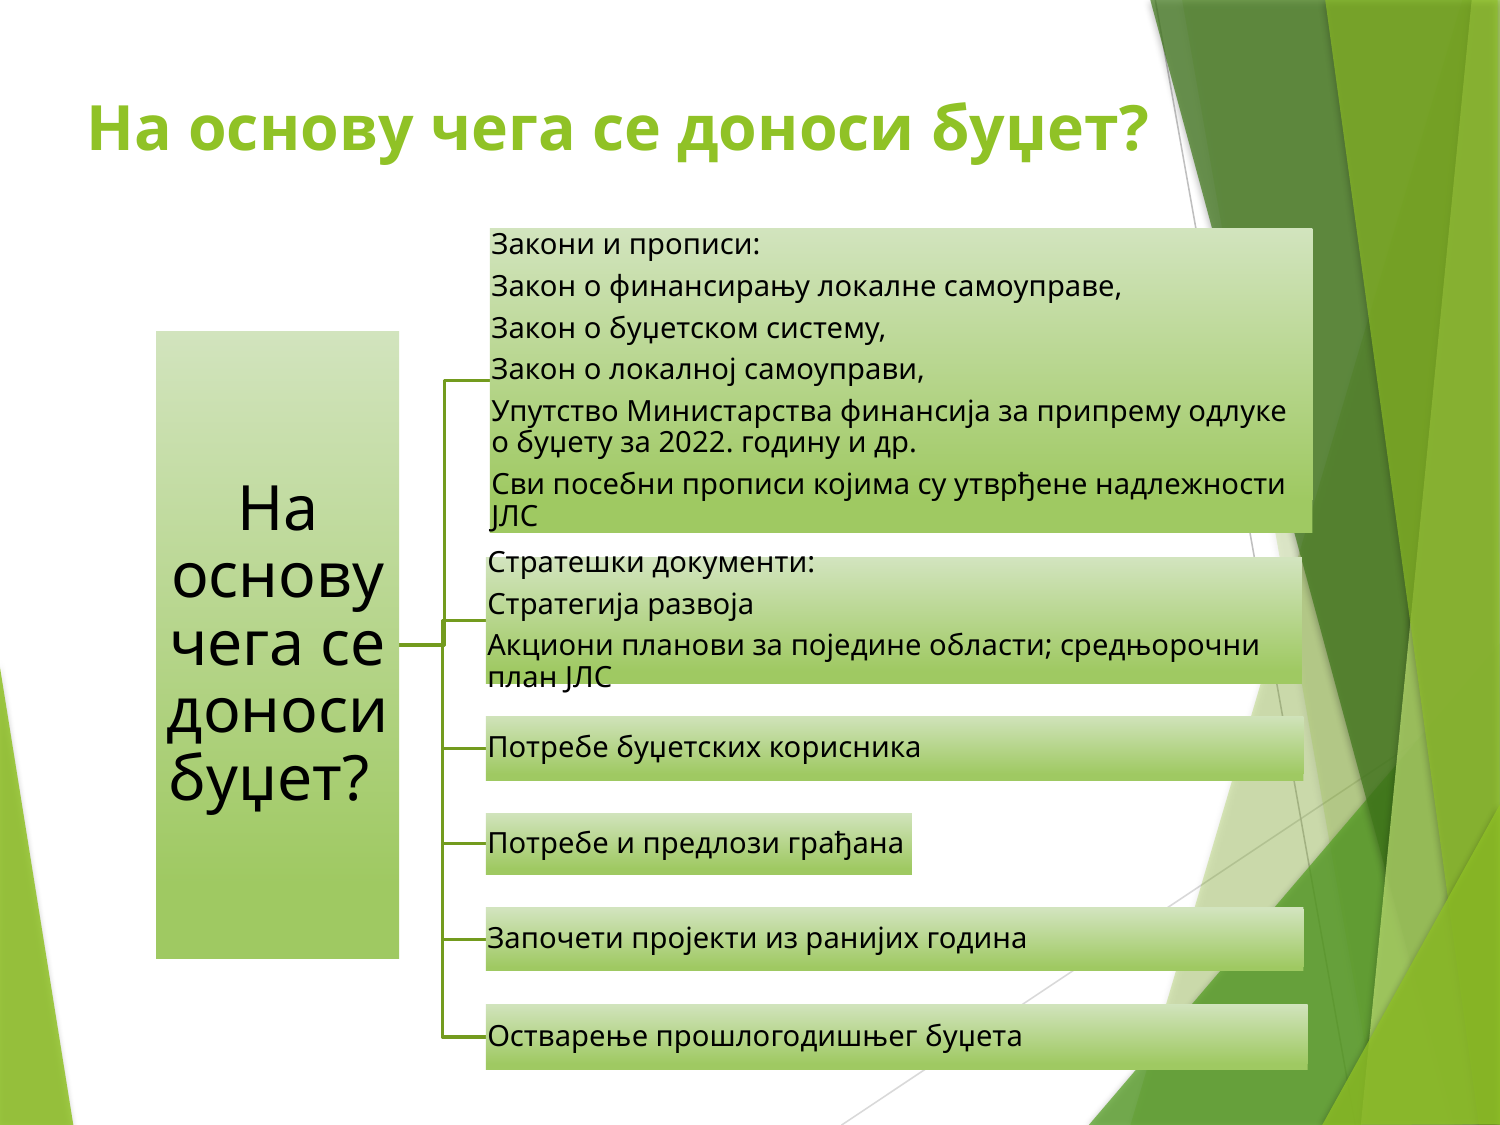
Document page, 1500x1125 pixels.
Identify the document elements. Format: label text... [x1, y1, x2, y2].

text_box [87, 219, 1377, 1071]
title На основу чега се доноси буџет? [71, 80, 1422, 220]
